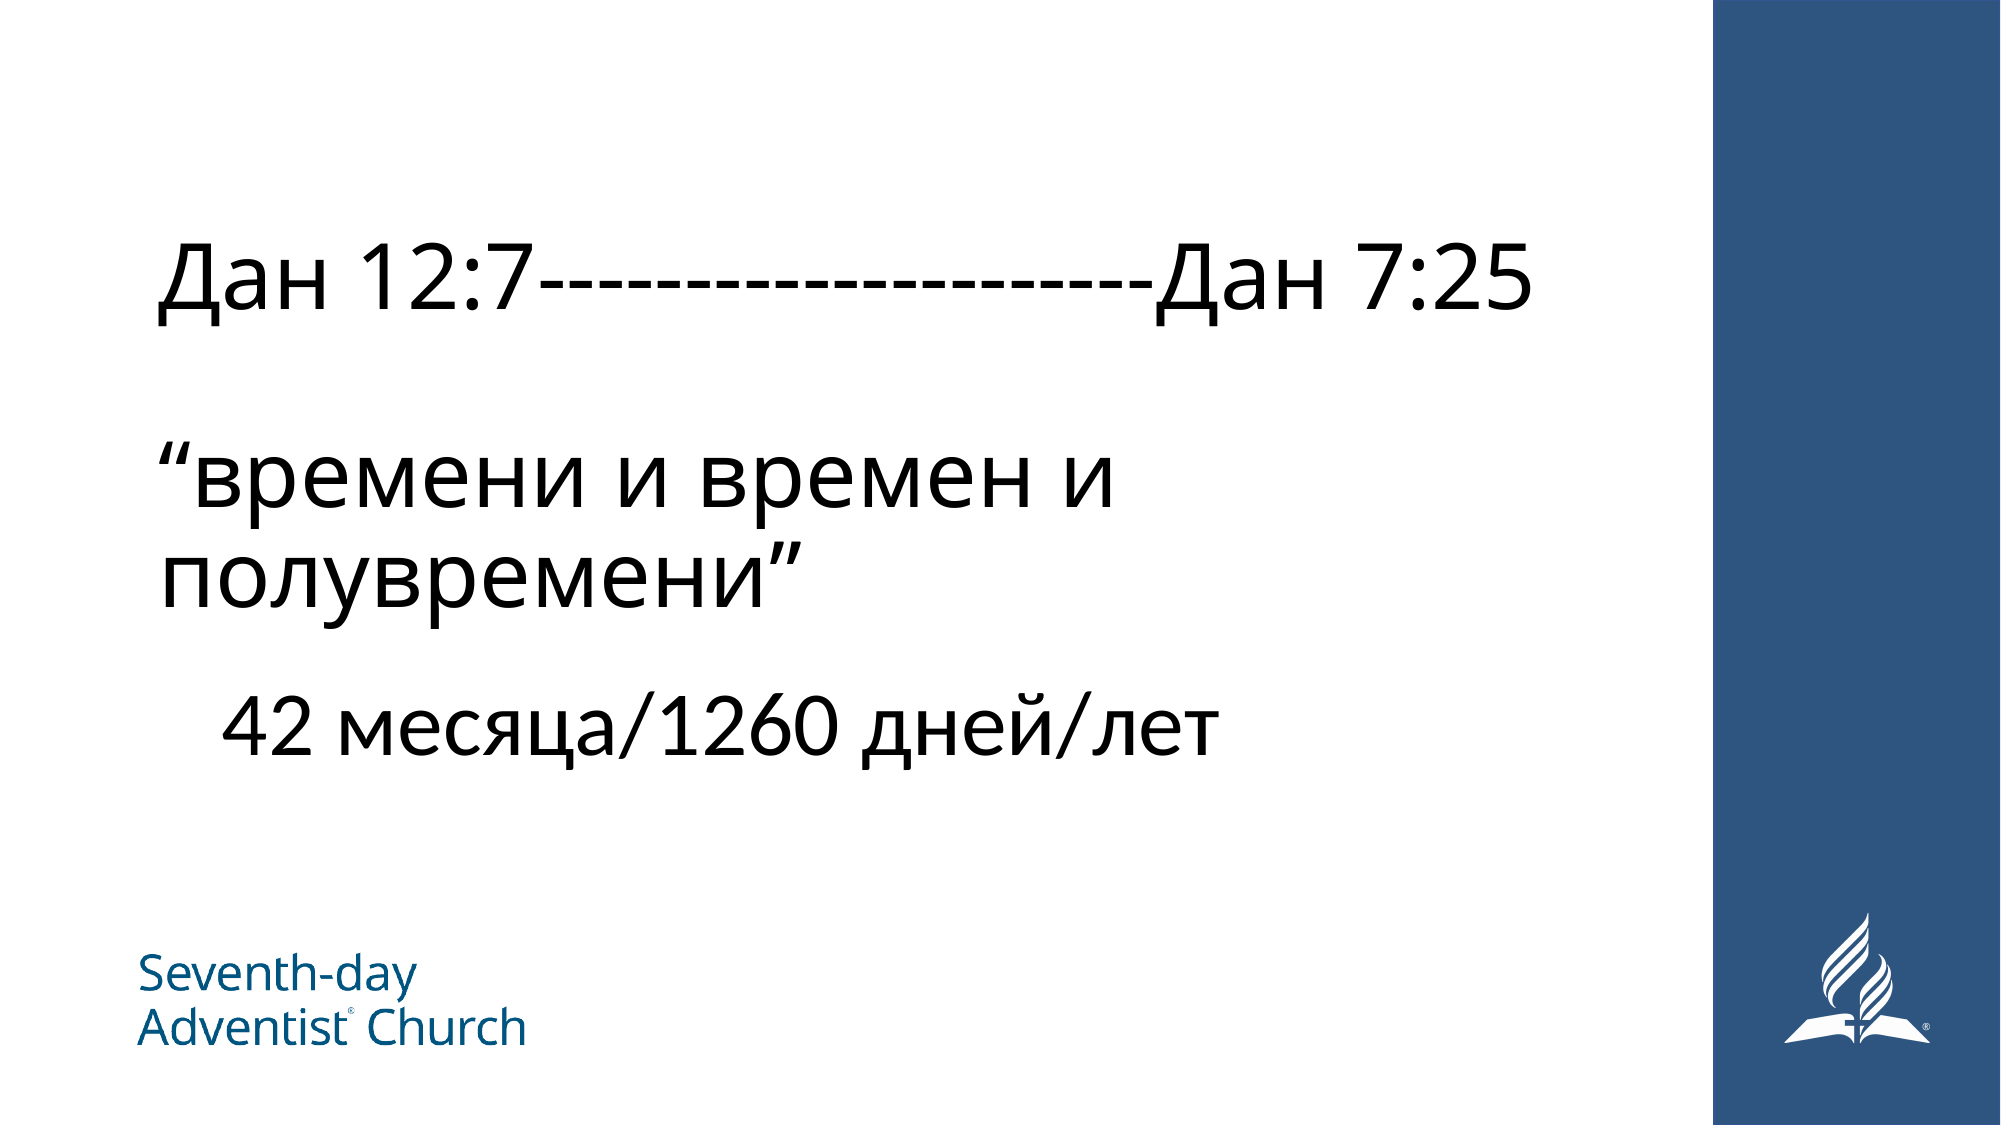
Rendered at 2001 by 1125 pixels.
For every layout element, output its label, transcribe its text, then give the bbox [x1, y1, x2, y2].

text_box 42 месяца/1260 дней/лет [206, 656, 1460, 782]
title Дан 12:7---------------------Дан 7:25 “времени и времен и полувремени” [143, 59, 1639, 798]
picture [120, 911, 537, 1073]
picture [1771, 892, 1943, 1064]
